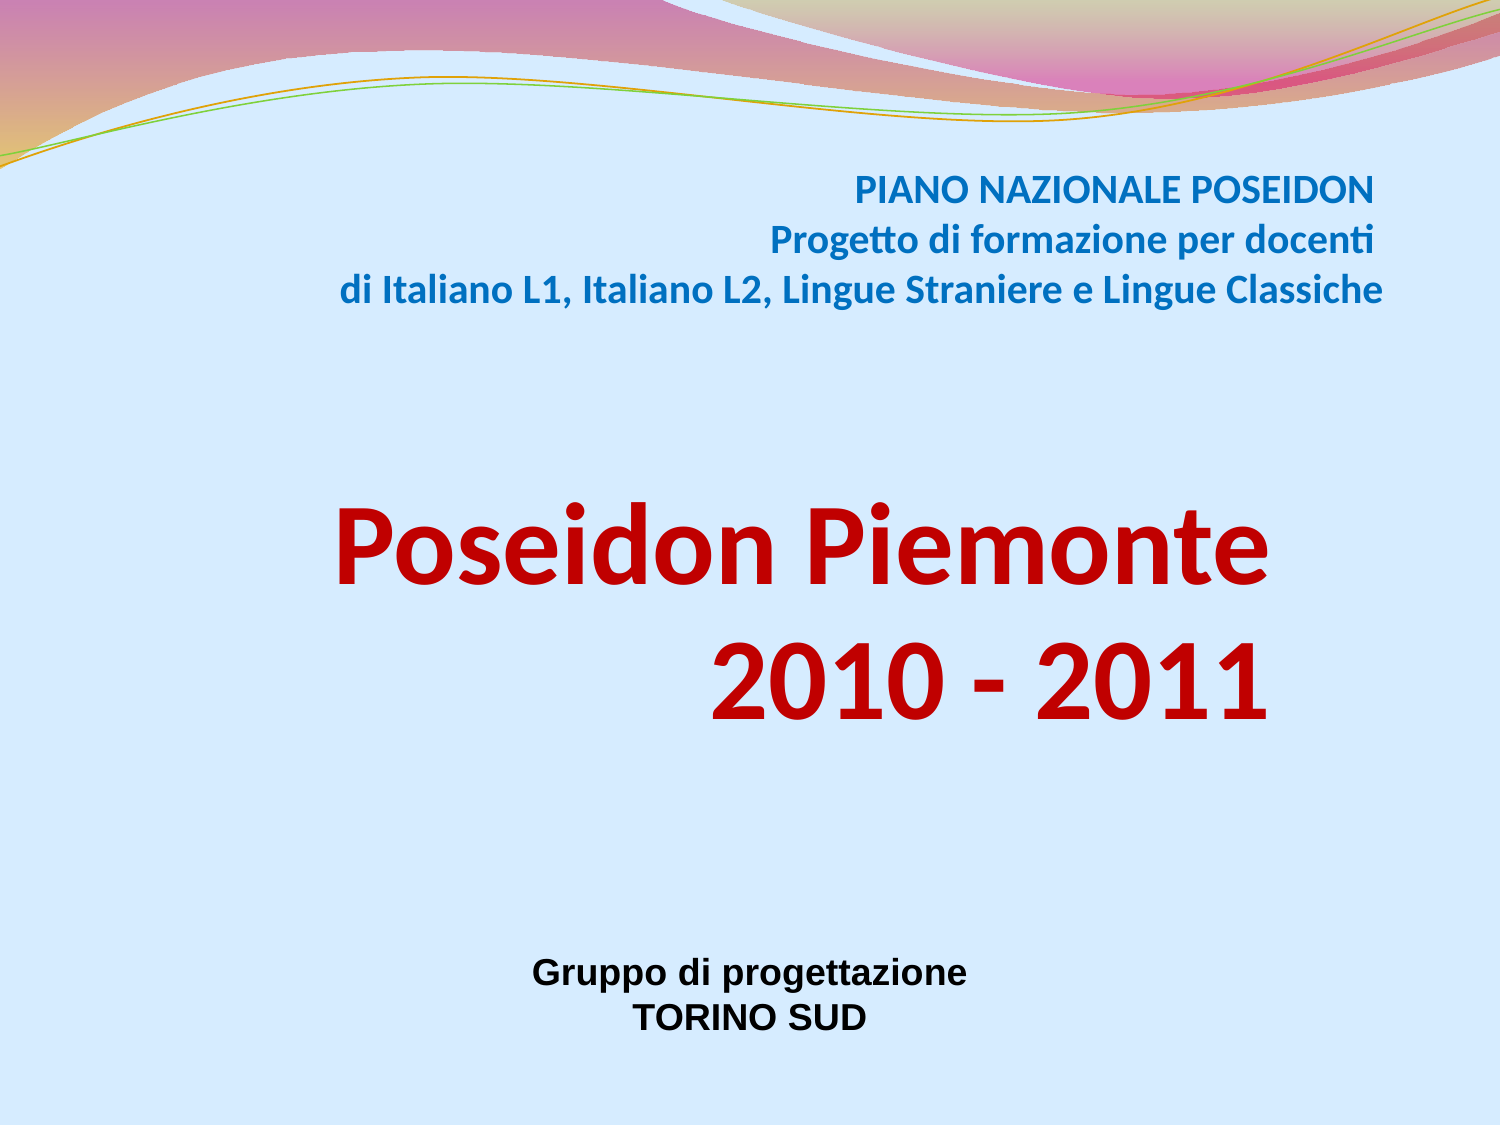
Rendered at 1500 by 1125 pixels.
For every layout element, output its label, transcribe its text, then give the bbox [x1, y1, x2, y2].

title PIANO NAZIONALE POSEIDON Progetto di formazione per docenti di Italiano L1, Italiano L2, Lingue Straniere e Lingue Classiche [112, 120, 1388, 362]
subtitle Poseidon Piemonte 2010 - 2011 [224, 487, 1276, 776]
text_box Gruppo di progettazione TORINO SUD [374, 940, 1125, 1046]
